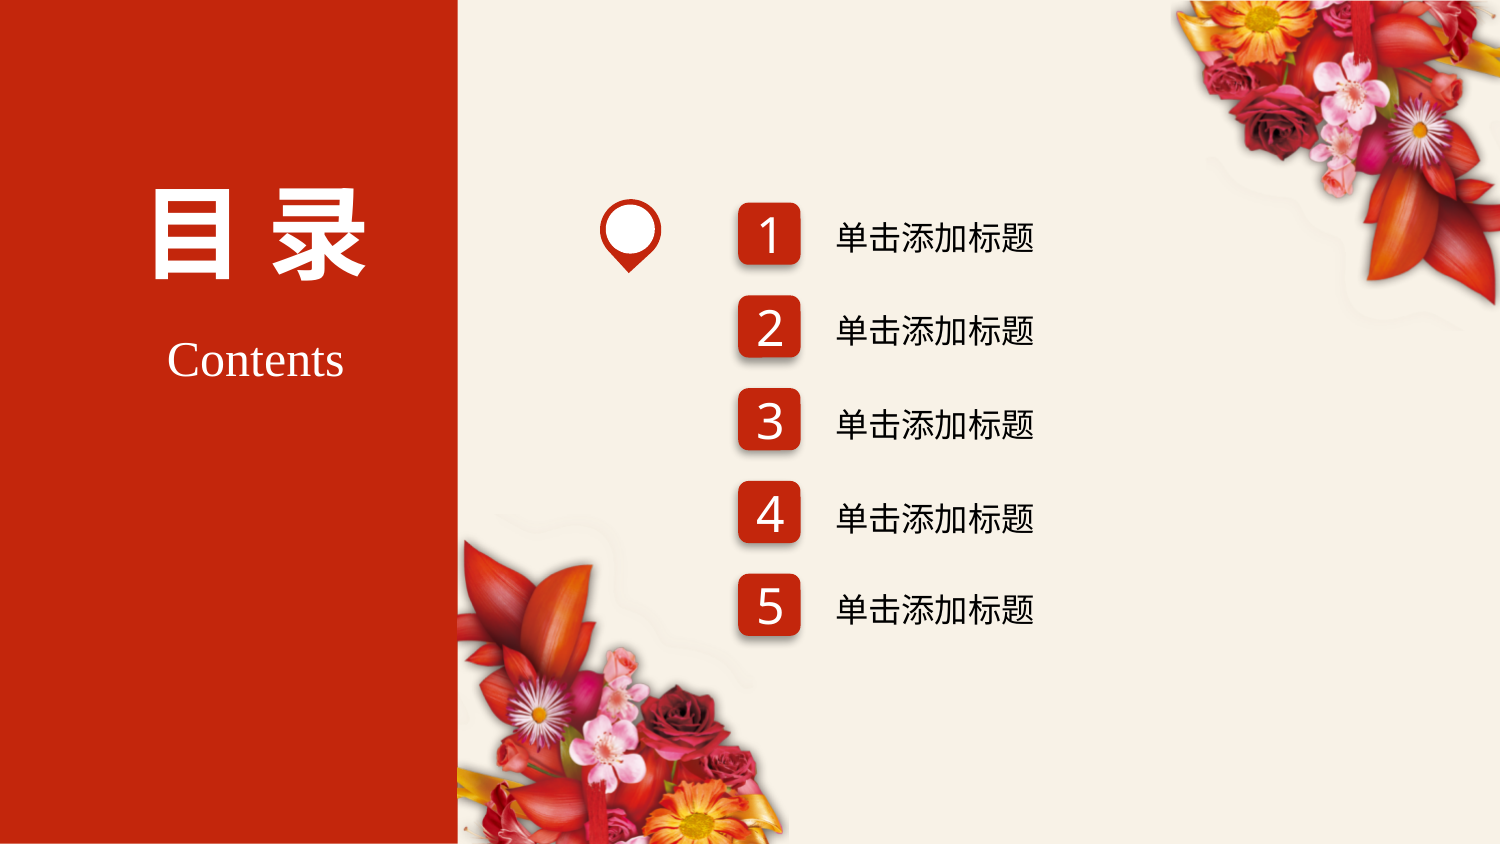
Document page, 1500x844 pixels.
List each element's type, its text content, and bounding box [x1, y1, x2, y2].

text_box 5 [789, 572, 802, 637]
text_box 单击添加标题 [820, 582, 1050, 637]
text_box 单击添加标题 [820, 210, 1050, 265]
text_box 目 录 [126, 160, 386, 300]
text_box 单击添加标题 [820, 302, 1050, 358]
text_box 2 [737, 294, 802, 359]
text_box 3 [737, 387, 802, 452]
text_box Contents [152, 319, 360, 394]
picture [457, 514, 789, 844]
text_box 单击添加标题 [820, 396, 1050, 452]
text_box 单击添加标题 [820, 490, 1050, 545]
text_box 1 [737, 201, 802, 266]
text_box 4 [737, 479, 802, 545]
text_box [0, 0, 459, 844]
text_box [599, 199, 662, 261]
picture [1170, 0, 1500, 331]
